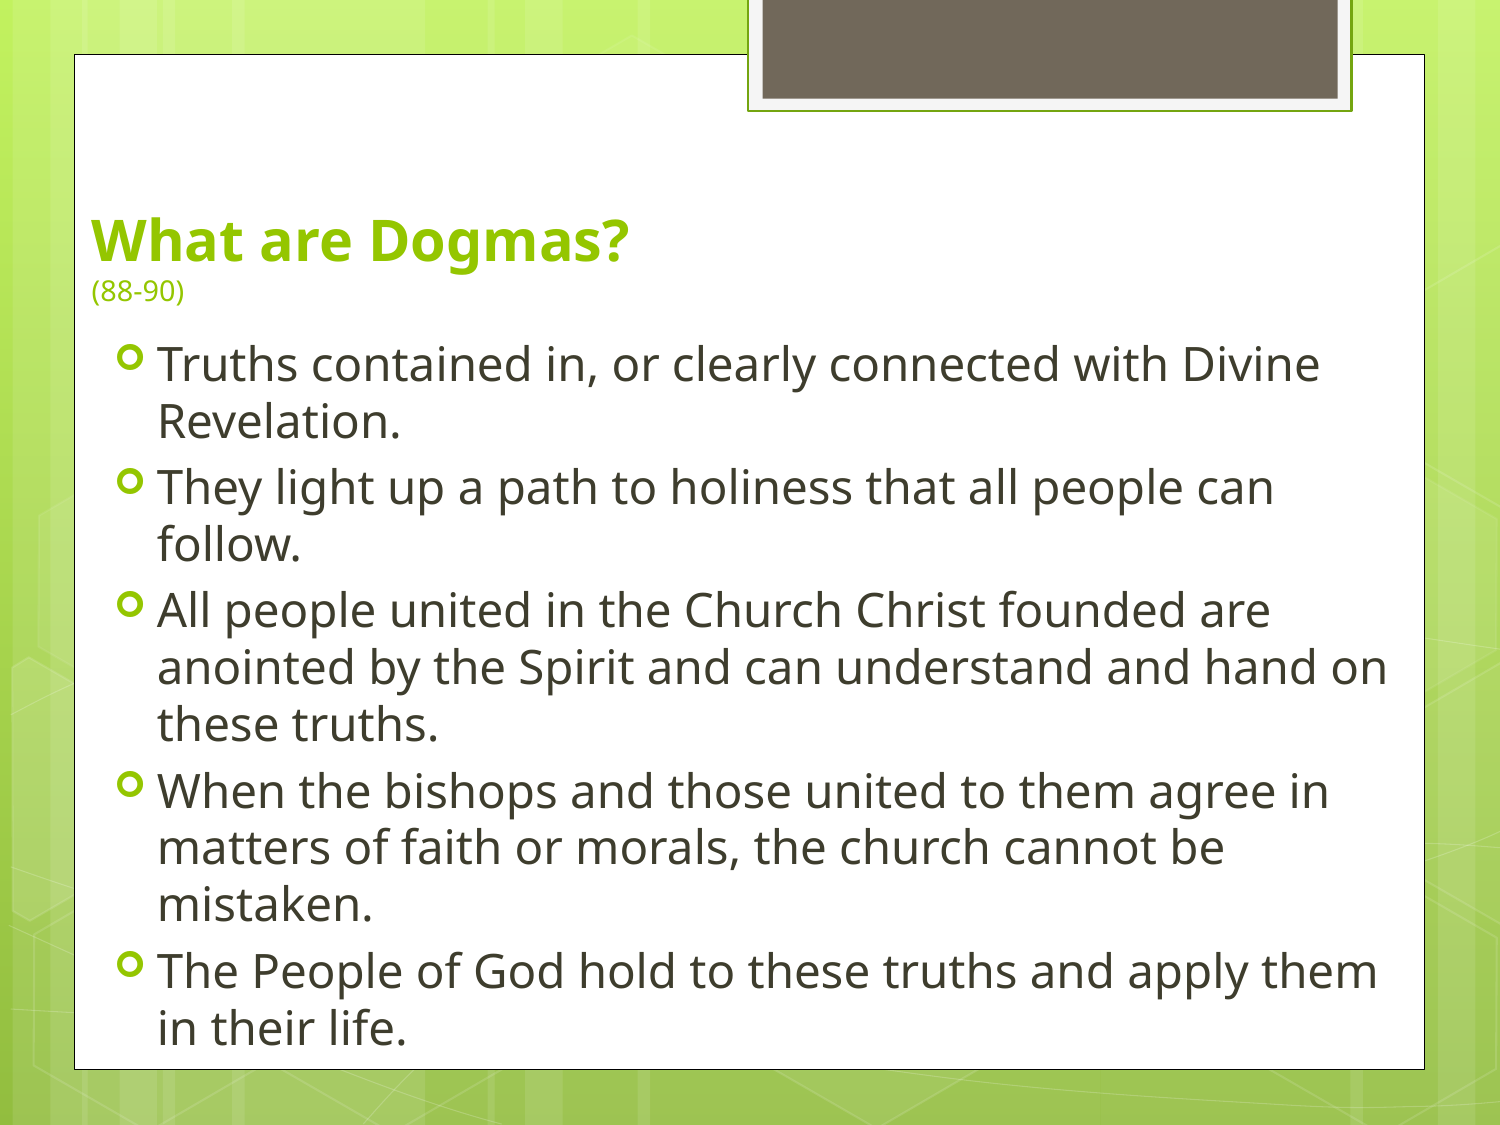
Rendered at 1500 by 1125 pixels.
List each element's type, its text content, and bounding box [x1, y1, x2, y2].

list Truths contained in, or clearly connected with Divine Revelation. They light up a path to holiness that all people can follow. All people united in the Church Christ founded are anointed by the Spirit and can understand and hand on these truths. When the bishops and those united to them agree in matters of faith or morals, the church cannot be mistaken. The People of God hold to these truths and apply them in their life. [88, 326, 1439, 1069]
title What are Dogmas? (88-90) [76, 196, 1427, 384]
